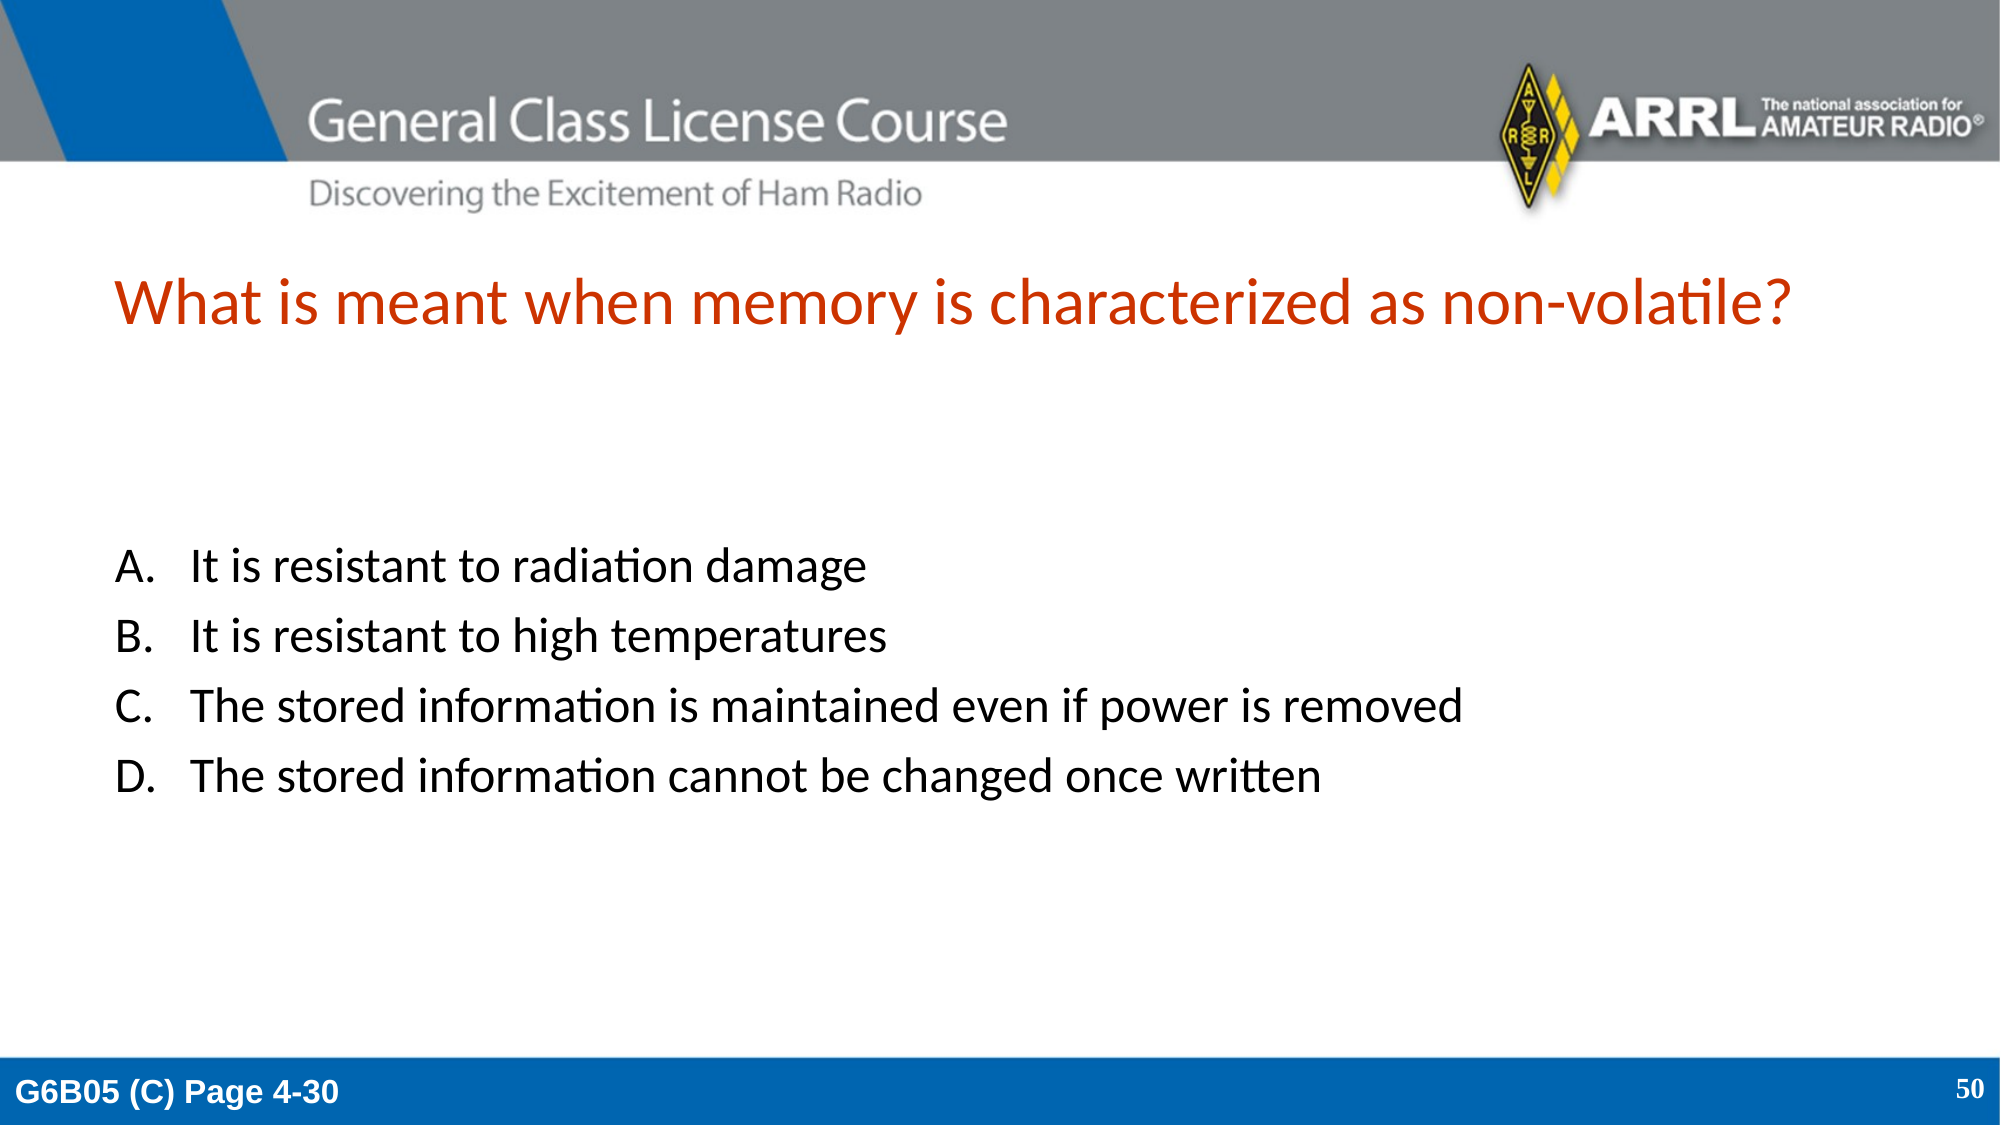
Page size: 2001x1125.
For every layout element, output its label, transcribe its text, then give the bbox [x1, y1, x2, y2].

picture [0, 0, 2001, 1125]
list It is resistant to radiation damage It is resistant to high temperatures The stored information is maintained even if power is removed The stored information cannot be changed once written [99, 525, 1900, 1005]
title What is meant when memory is characterized as non-volatile? [99, 249, 1900, 468]
text_box 50 [1875, 1062, 2000, 1113]
text_box G6B05 (C) Page 4-30 [0, 1062, 1313, 1118]
